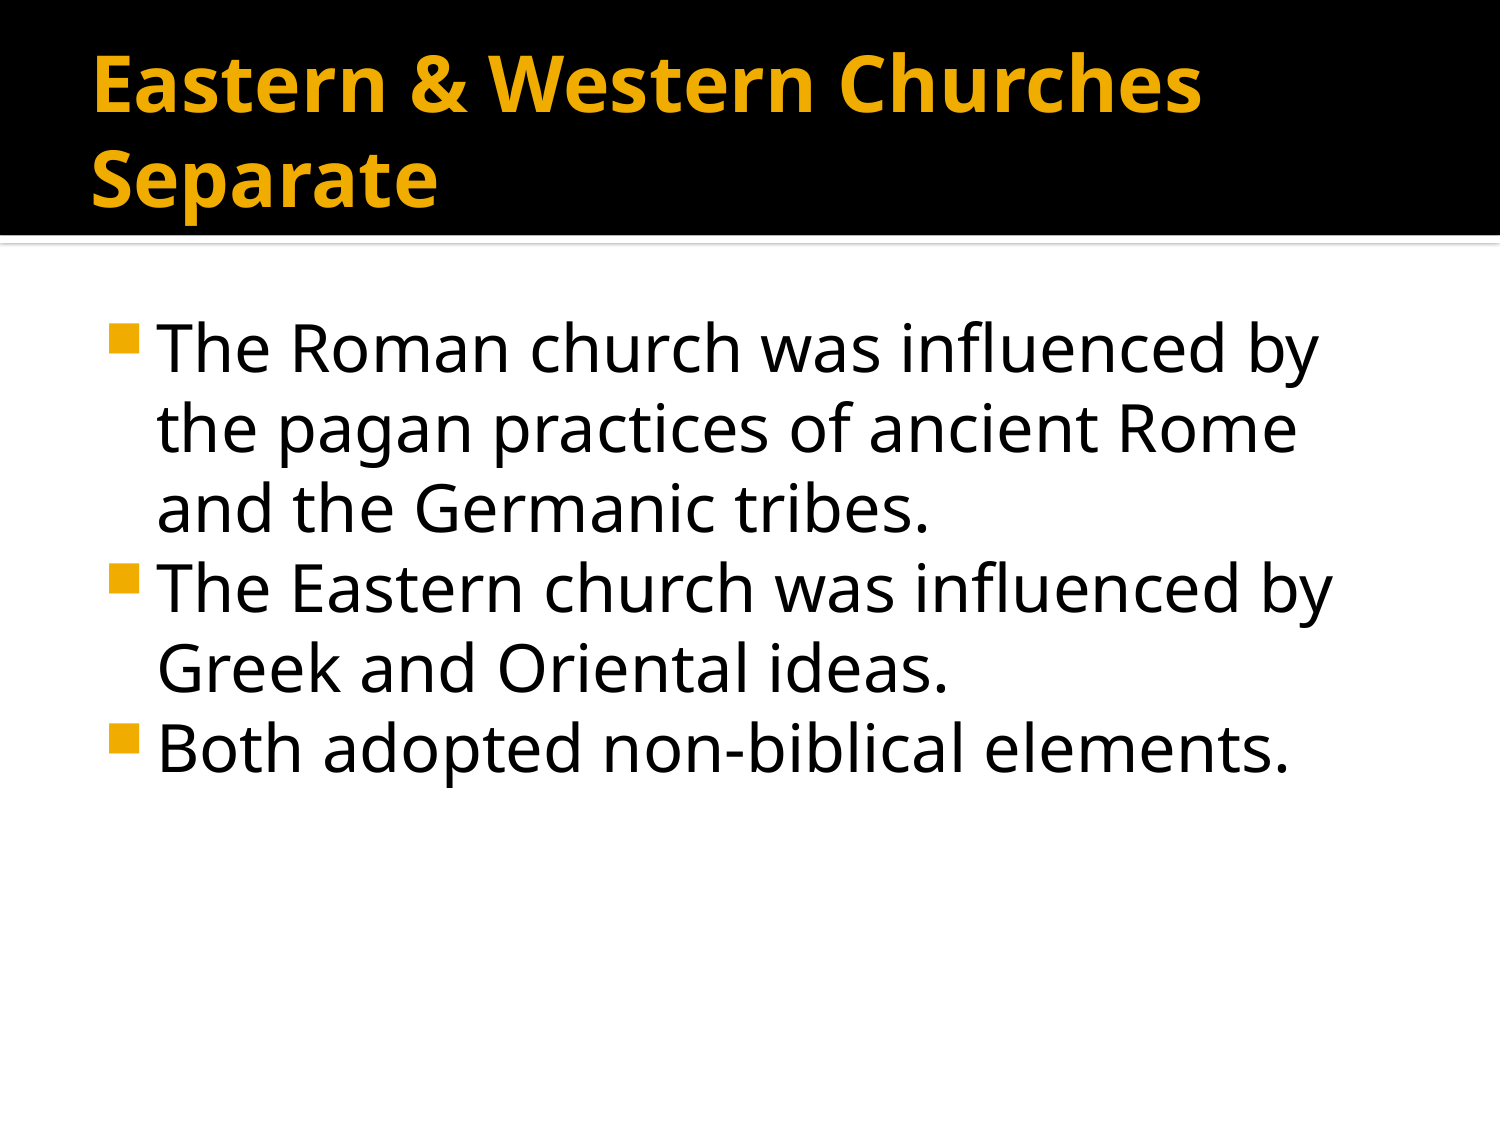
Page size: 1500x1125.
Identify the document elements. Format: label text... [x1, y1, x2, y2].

list The Roman church was influenced by the pagan practices of ancient Rome and the Germanic tribes. The Eastern church was influenced by Greek and Oriental ideas. Both adopted non-biblical elements. [75, 291, 1425, 1050]
title Eastern & Western Churches Separate [75, 25, 1425, 231]
